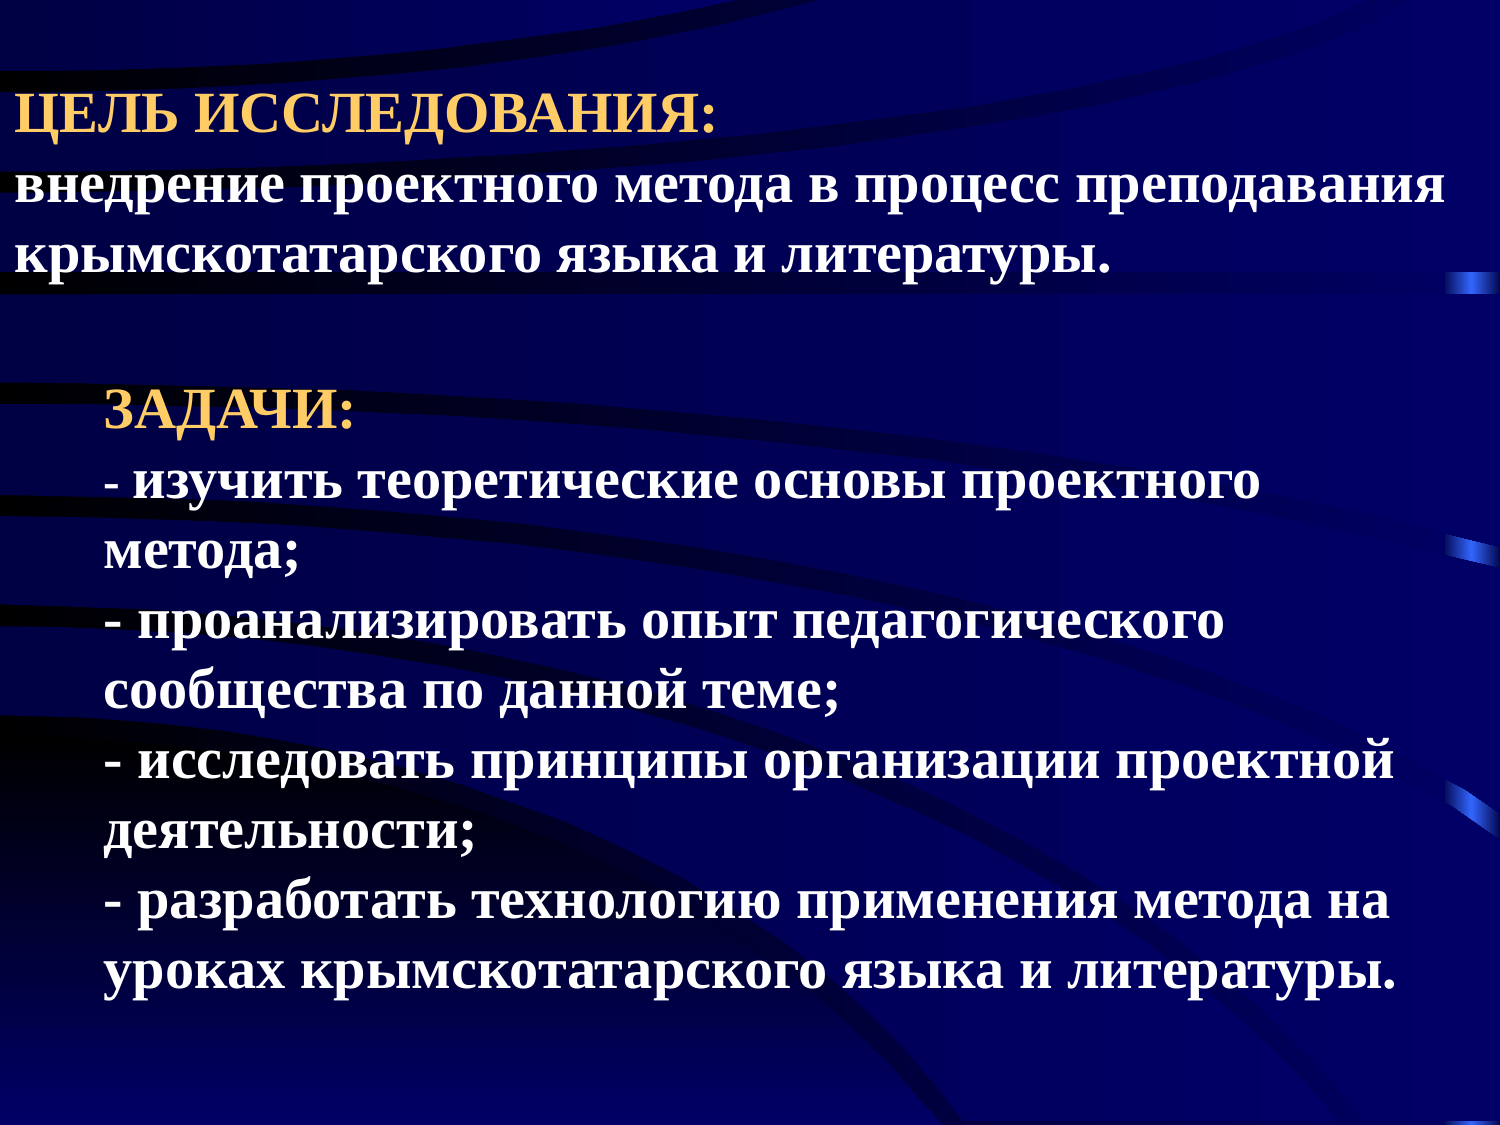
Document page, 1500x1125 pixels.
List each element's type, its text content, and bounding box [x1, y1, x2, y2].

title Задачи: - изучить теоретические основы проектного метода; - проанализировать опыт педагогического сообщества по данной теме; - исследовать принципы организации проектной деятельности; - разработать технологию применения метода на уроках крымскотатарского языка и литературы. [88, 292, 1500, 517]
text_box Цель ИССЛЕДОВАНИЯ: внедрение проектного метода в процесс преподавания крымскотатарского языка и литературы. [0, 66, 1500, 290]
